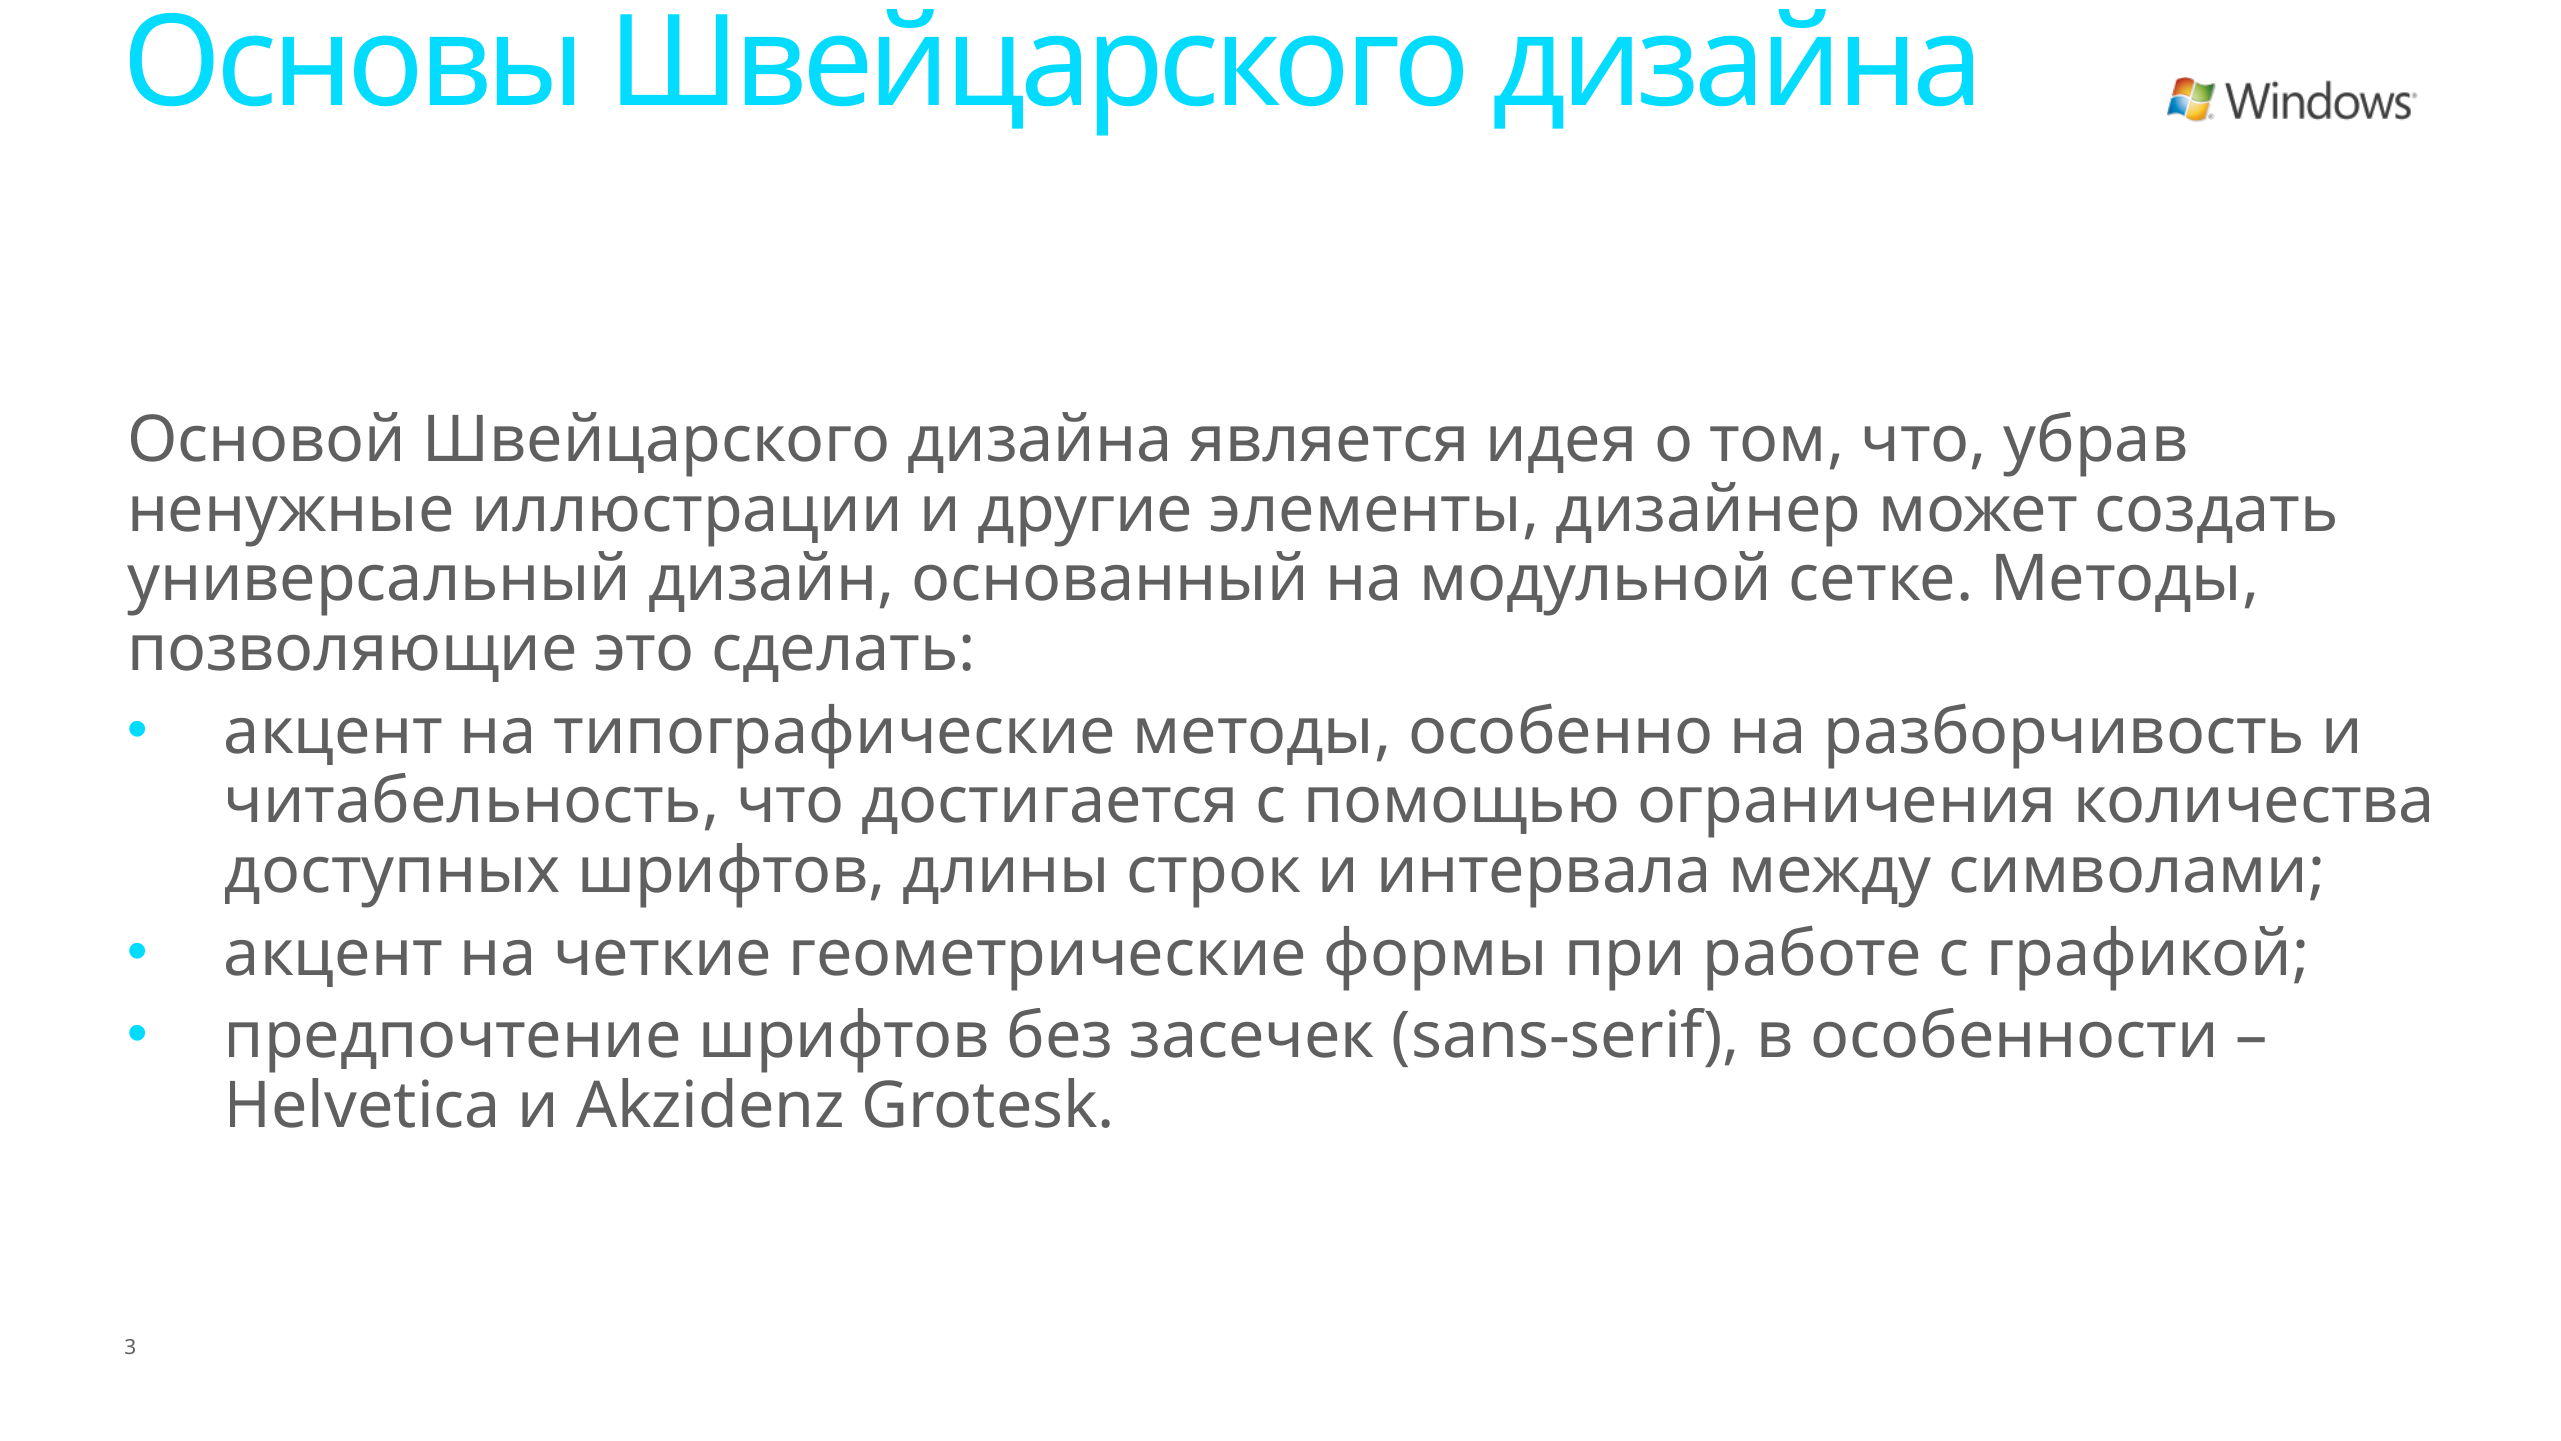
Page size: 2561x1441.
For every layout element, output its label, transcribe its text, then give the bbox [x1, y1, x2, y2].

list Основой Швейцарского дизайна является идея о том, что, убрав ненужные иллюстрации и другие элементы, дизайнер может создать универсальный дизайн, основанный на модульной сетке. Методы, позволяющие это сделать: акцент на типографические методы, особенно на разборчивость и читабельность, что достигается с помощью ограничения количества доступных шрифтов, длины строк и интервала между символами; акцент на четкие геометрические формы при работе с графикой; предпочтение шрифтов без засечек (sans-serif), в особенности – Helvetica и Akzidenz Grotesk. [127, 405, 2470, 1173]
title Основы Швейцарского дизайна [122, 48, 2465, 286]
